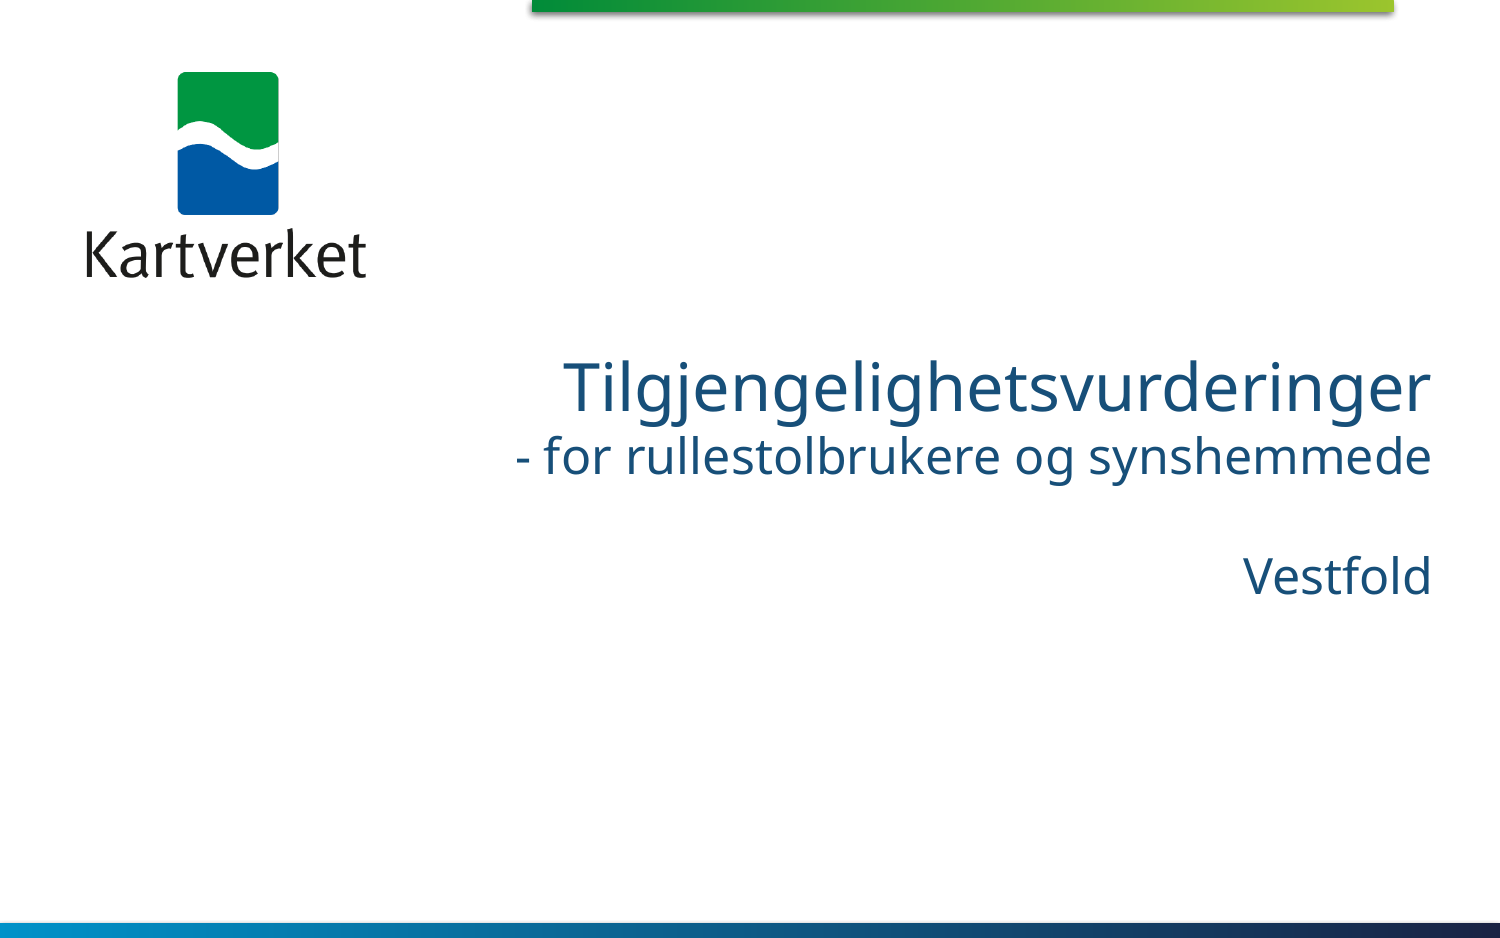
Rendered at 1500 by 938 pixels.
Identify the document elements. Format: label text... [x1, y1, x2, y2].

text_box Tilgjengelighetsvurderinger - for rullestolbrukere og synshemmede Vestfold [66, 337, 1449, 613]
